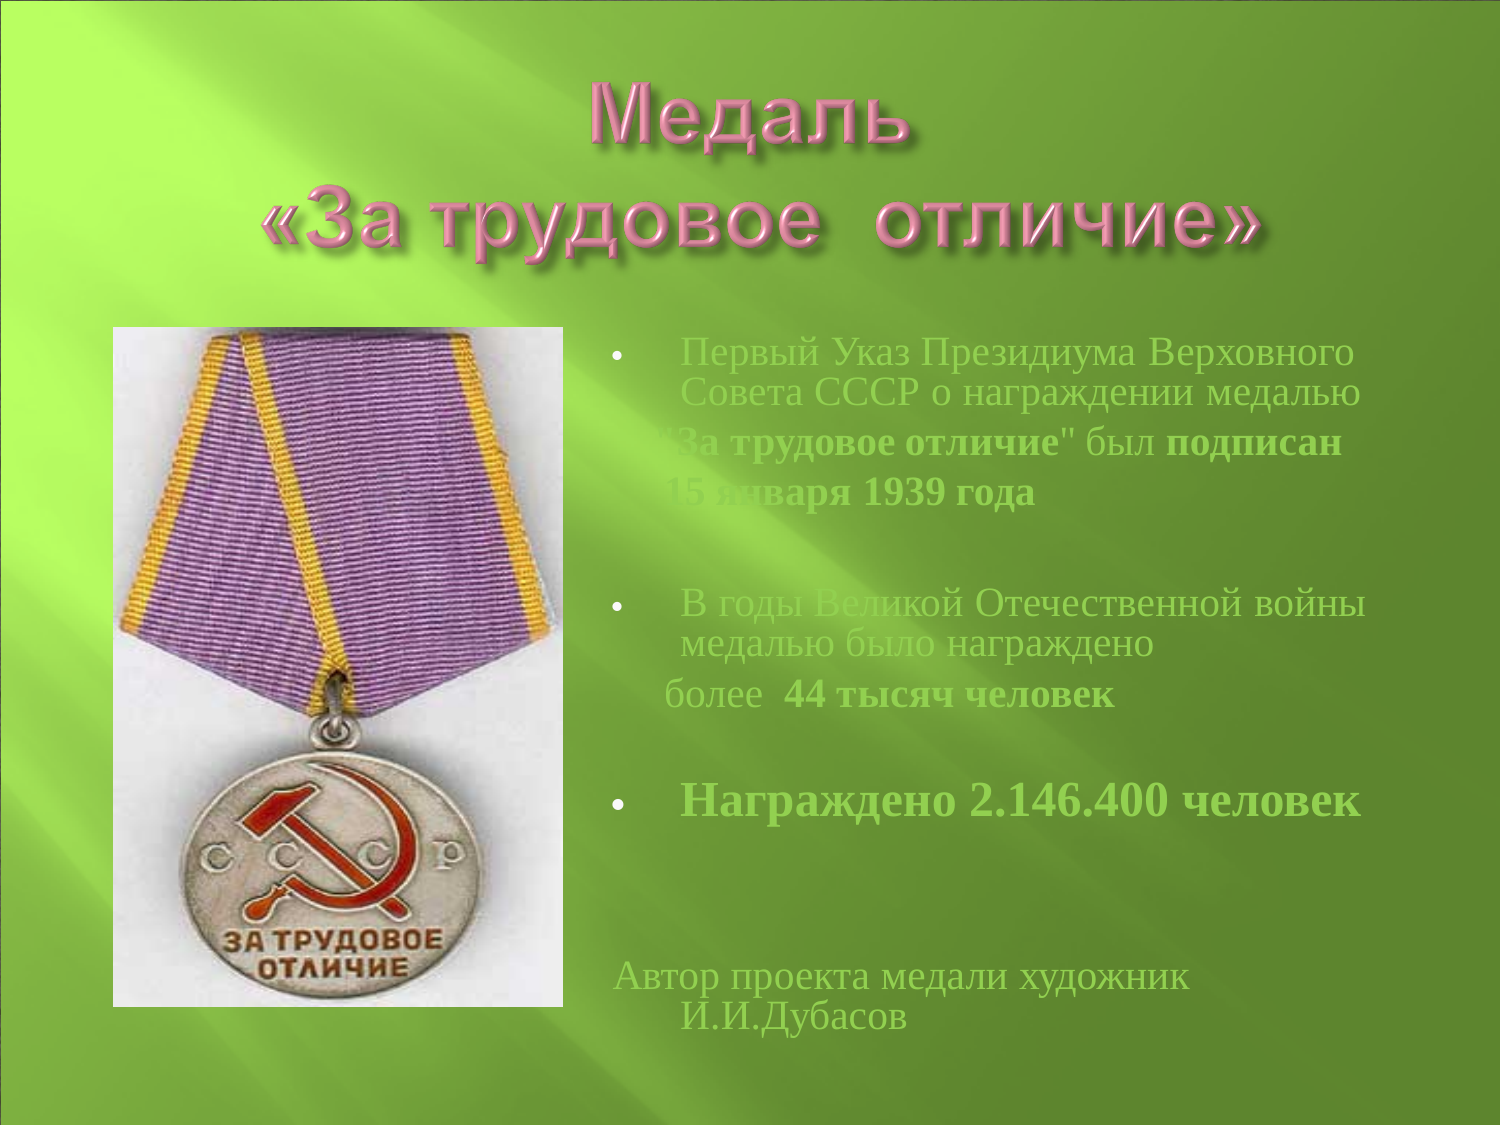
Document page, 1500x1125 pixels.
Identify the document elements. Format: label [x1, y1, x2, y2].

text_box [2, 2, 1498, 1125]
